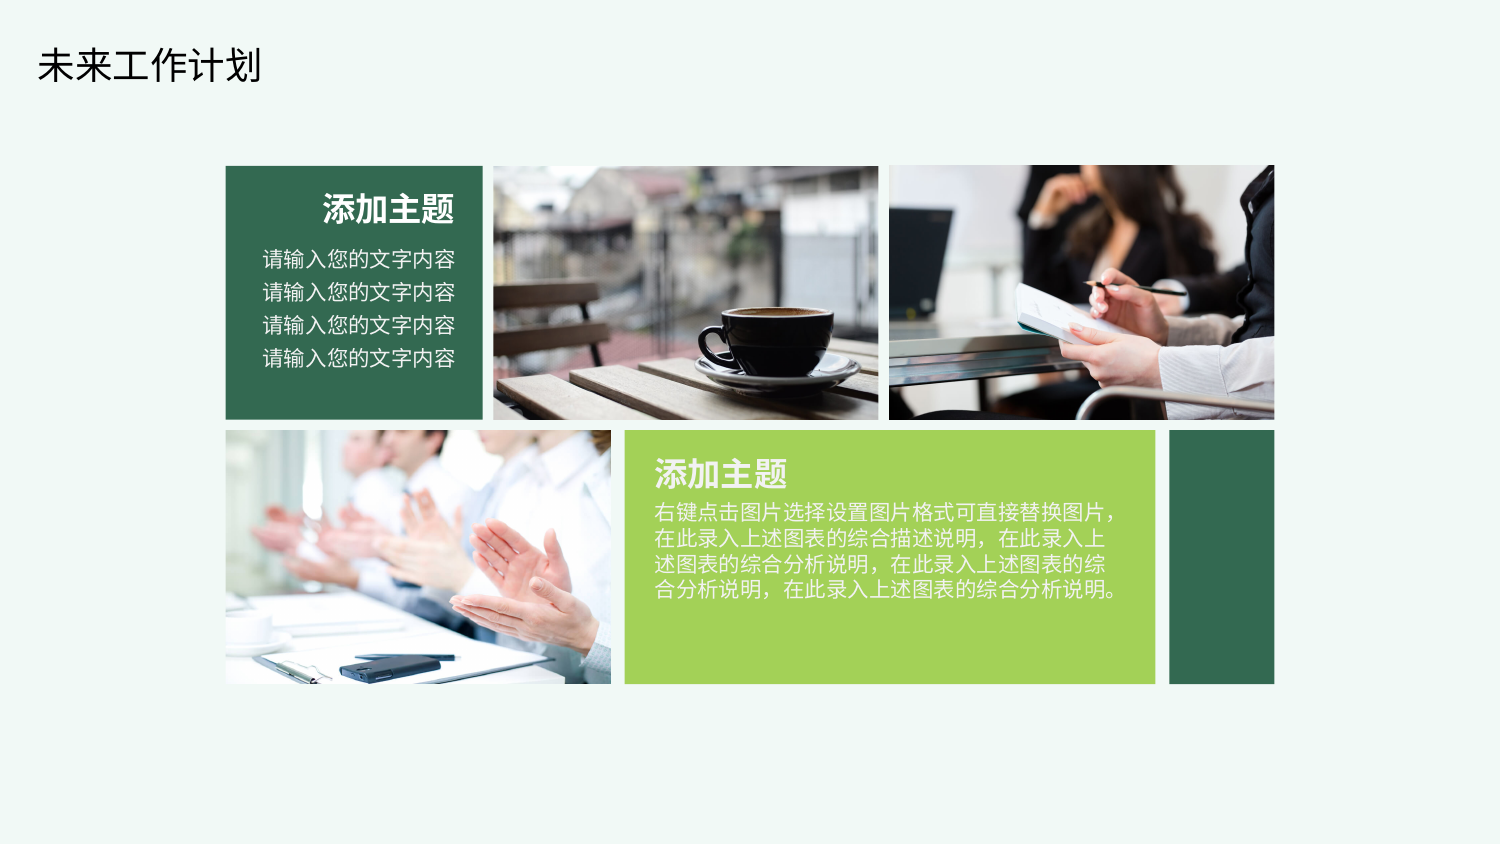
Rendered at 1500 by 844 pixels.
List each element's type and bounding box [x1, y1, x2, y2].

text_box [624, 430, 1156, 685]
text_box [225, 165, 483, 420]
text_box [889, 165, 1275, 420]
text_box [1169, 430, 1275, 685]
text_box [225, 430, 611, 685]
text_box [493, 166, 879, 420]
